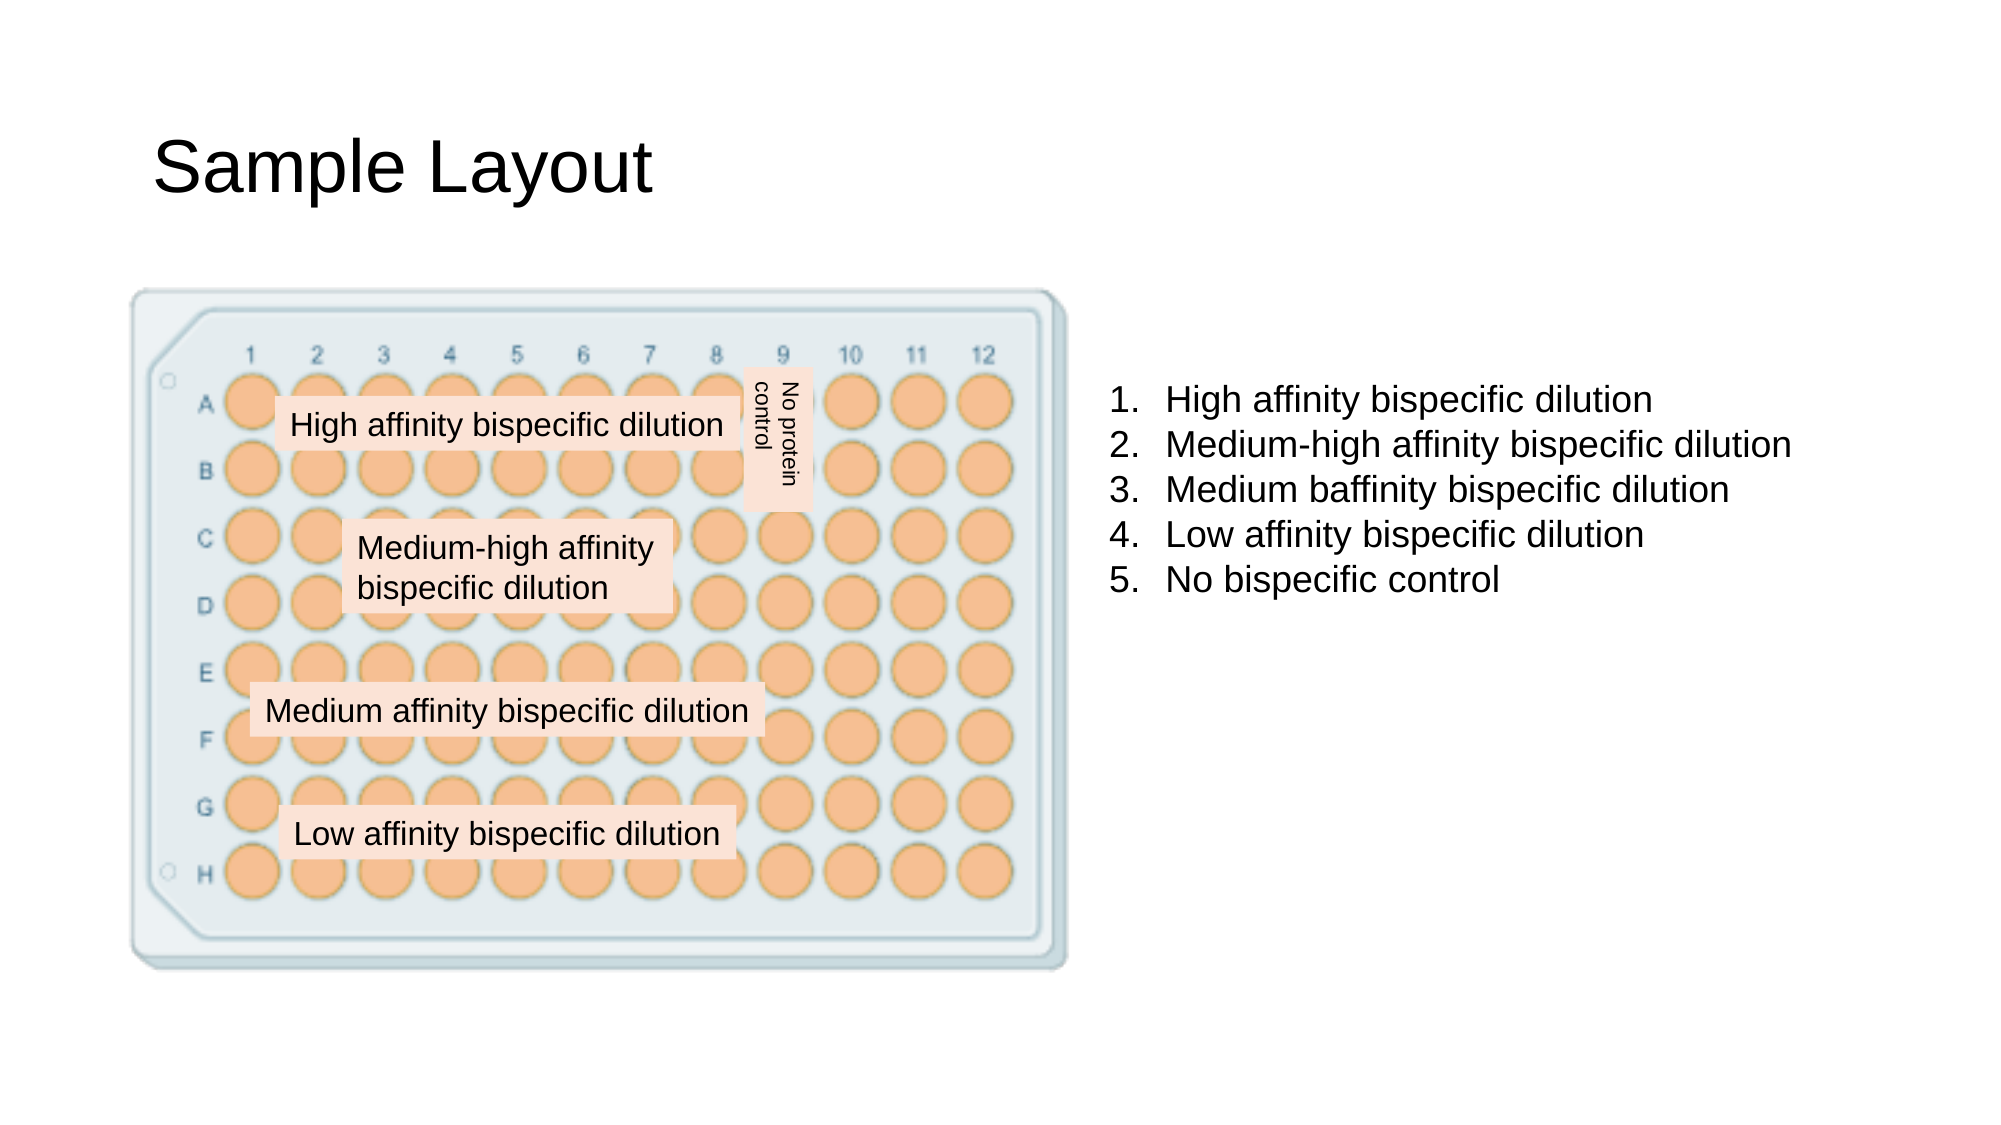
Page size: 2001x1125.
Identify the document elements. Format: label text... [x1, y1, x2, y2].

title Sample Layout [137, 59, 1863, 278]
text_box High affinity bispecific dilution Medium-high affinity bispecific dilution Medium baffinity bispecific dilution Low affinity bispecific dilution No bispecific control [1103, 367, 2000, 653]
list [91, 222, 1103, 993]
